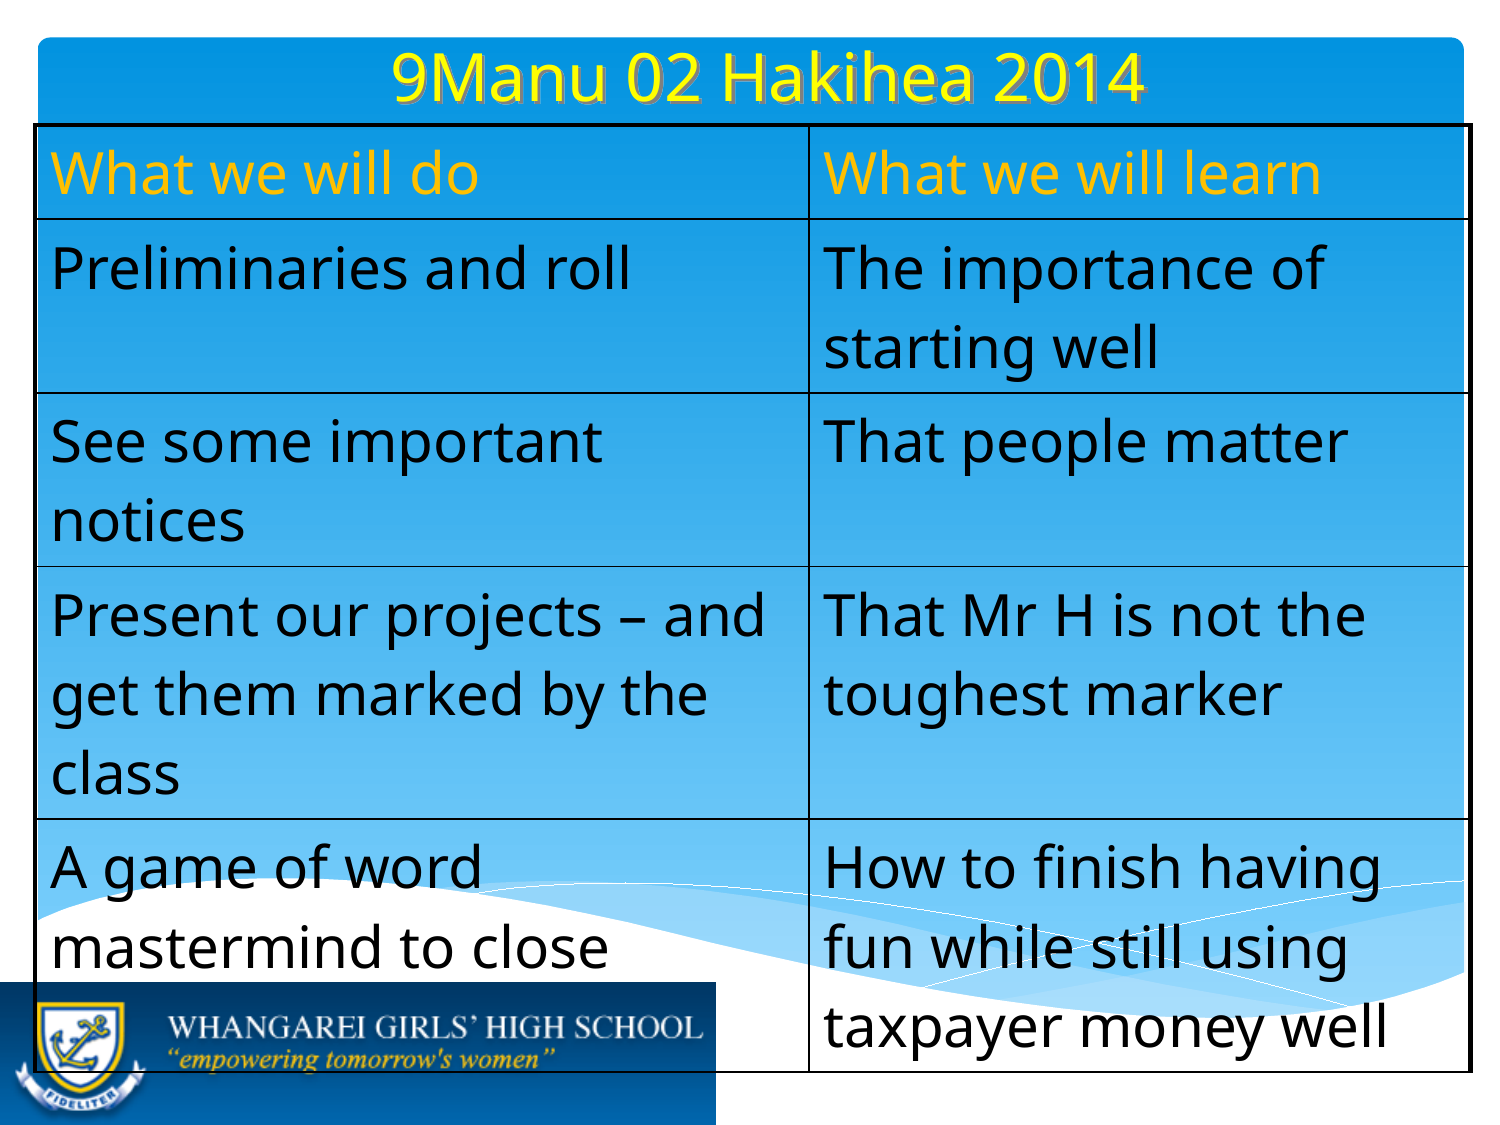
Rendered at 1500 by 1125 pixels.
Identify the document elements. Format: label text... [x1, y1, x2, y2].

table_header What we will do [37, 127, 808, 218]
table_cell That Mr H is not the toughest marker [810, 567, 1468, 818]
table_cell See some important notices [37, 394, 808, 566]
table_header What we will learn [810, 127, 1468, 218]
table_cell Preliminaries and roll [37, 220, 808, 392]
table_cell A game of word mastermind to close [37, 820, 808, 1071]
table_cell How to finish having fun while still using taxpayer money well [810, 820, 1468, 1071]
text_box 9Manu 02 Hakihea 2014 [162, 24, 1375, 123]
table_cell Present our projects – and get them marked by the class [37, 567, 808, 818]
picture [0, 982, 716, 1125]
table_cell The importance of starting well [810, 220, 1468, 392]
table_cell That people matter [810, 394, 1468, 566]
